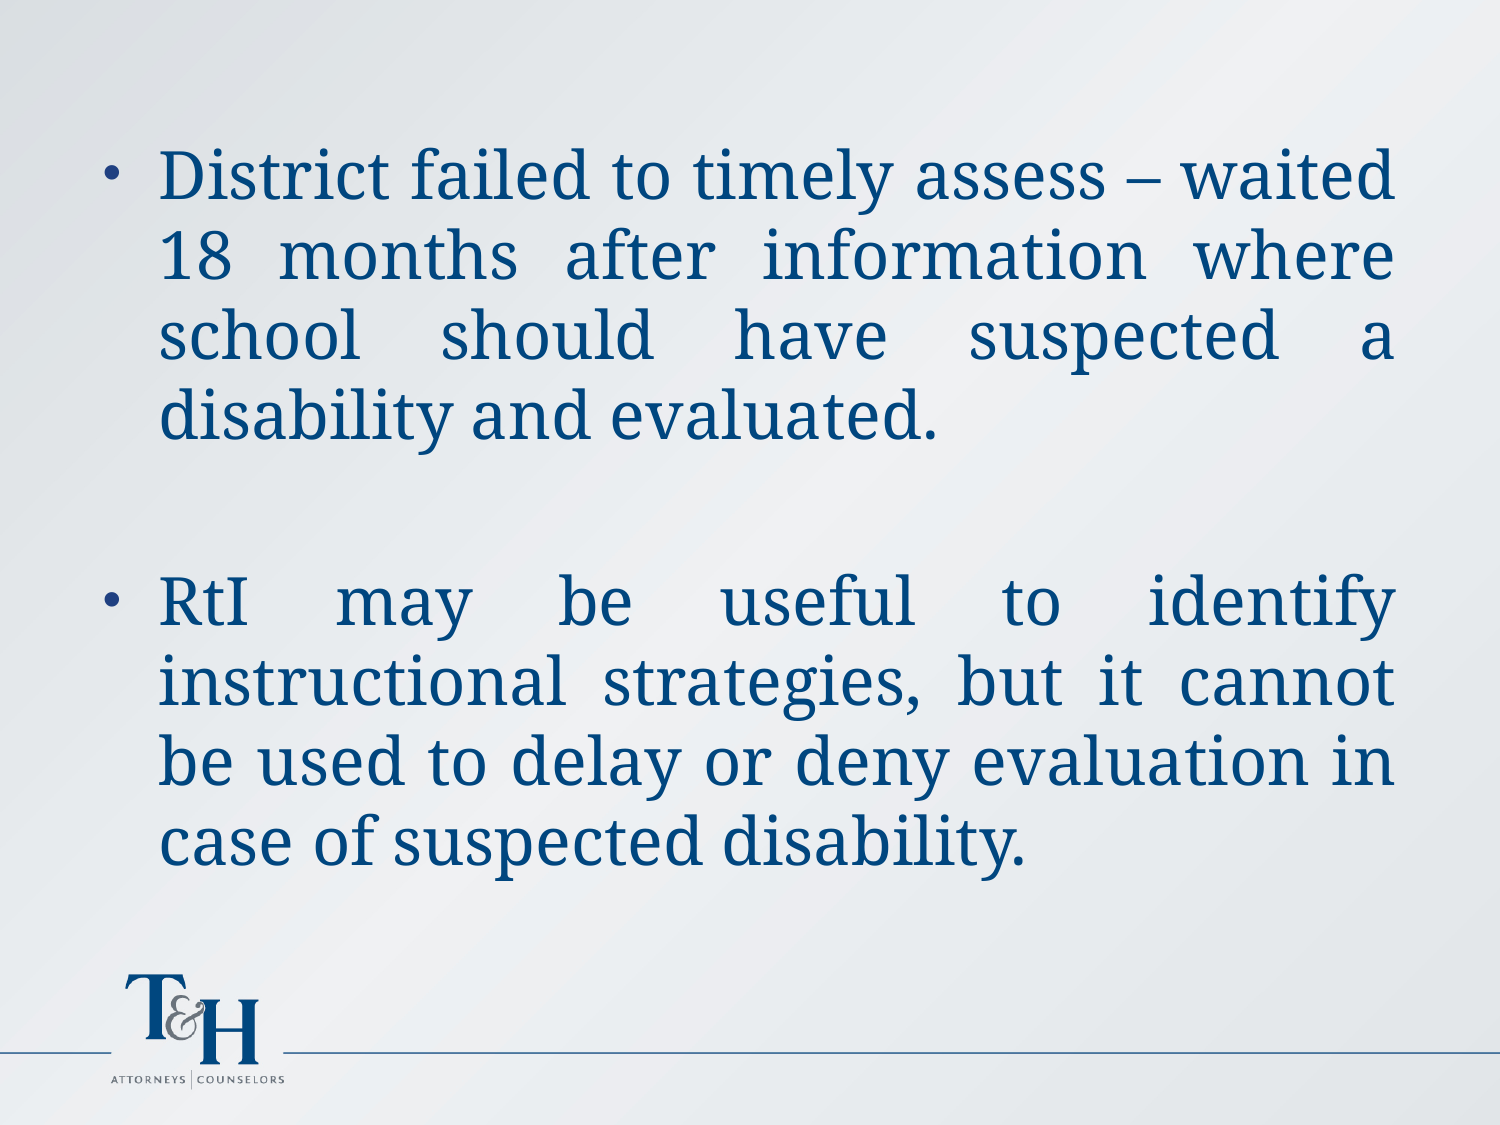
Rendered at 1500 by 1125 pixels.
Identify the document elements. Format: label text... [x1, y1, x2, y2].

list District failed to timely assess – waited 18 months after information where school should have suspected a disability and evaluated. RtI may be useful to identify instructional strategies, but it cannot be used to delay or deny evaluation in case of suspected disability. [87, 124, 1413, 938]
picture [0, 0, 1500, 1125]
